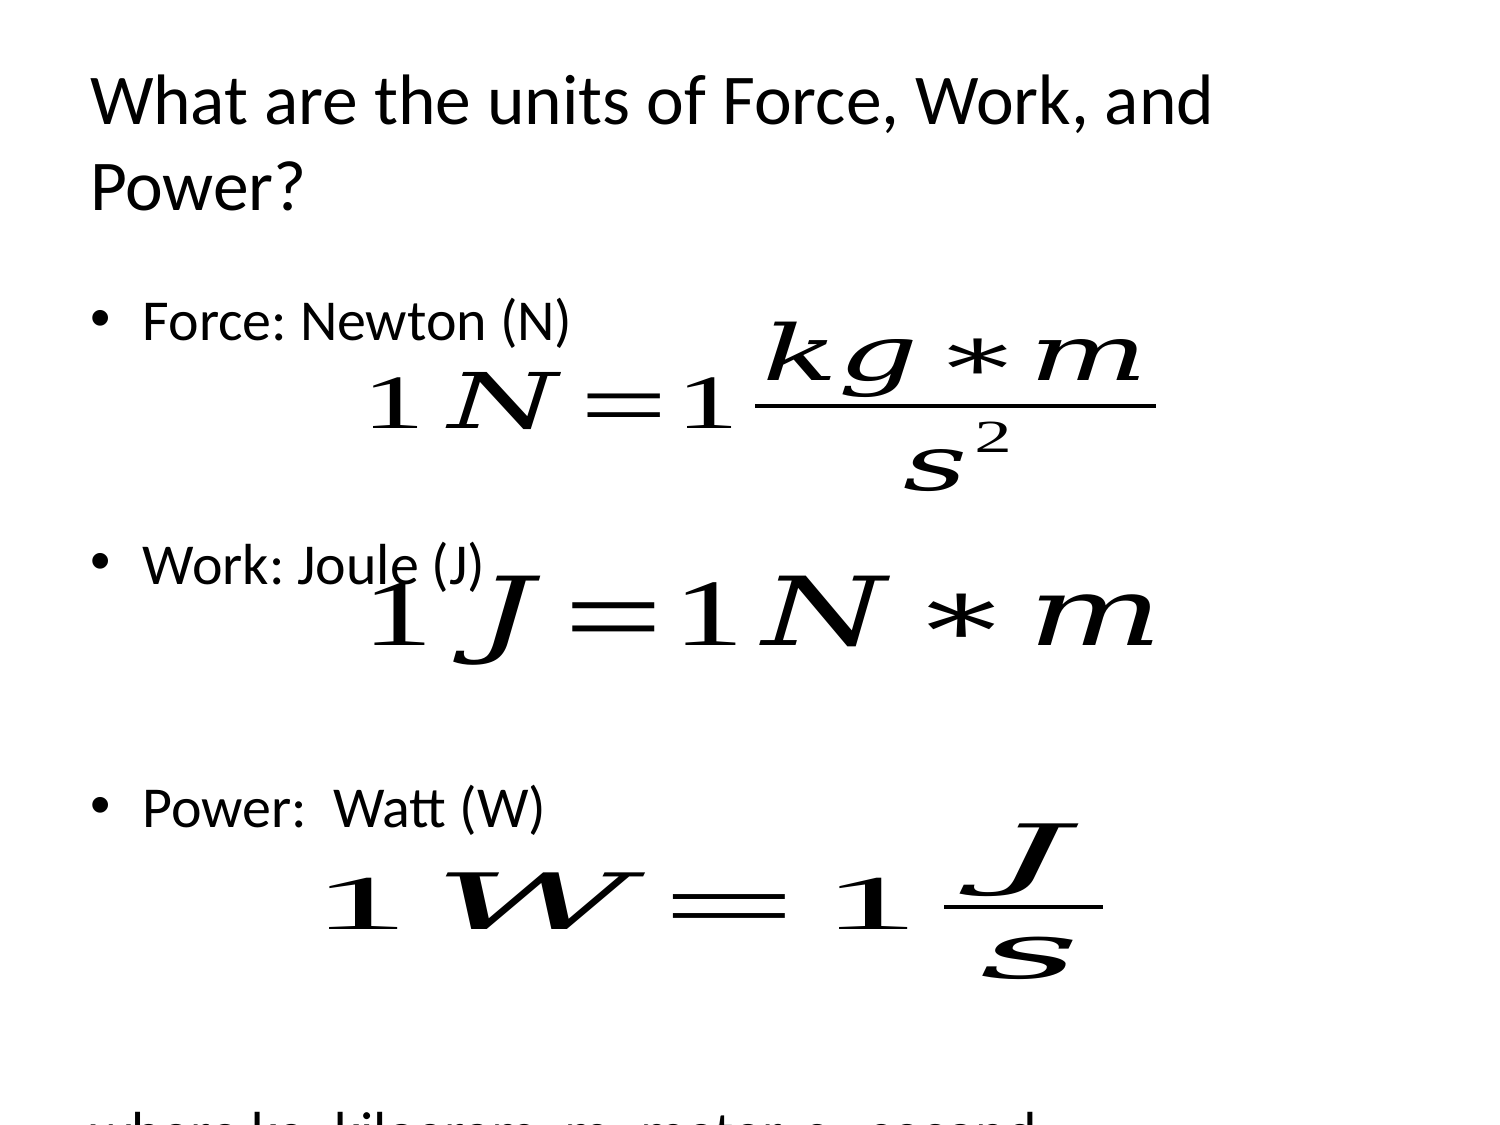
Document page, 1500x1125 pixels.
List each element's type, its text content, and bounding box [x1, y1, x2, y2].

list Force: Newton (N) Work: Joule (J) Power: Watt (W) where kg=kilogram, m=meter, s= second [75, 275, 1425, 1125]
title What are the units of Force, Work, and Power? [75, 45, 1425, 233]
